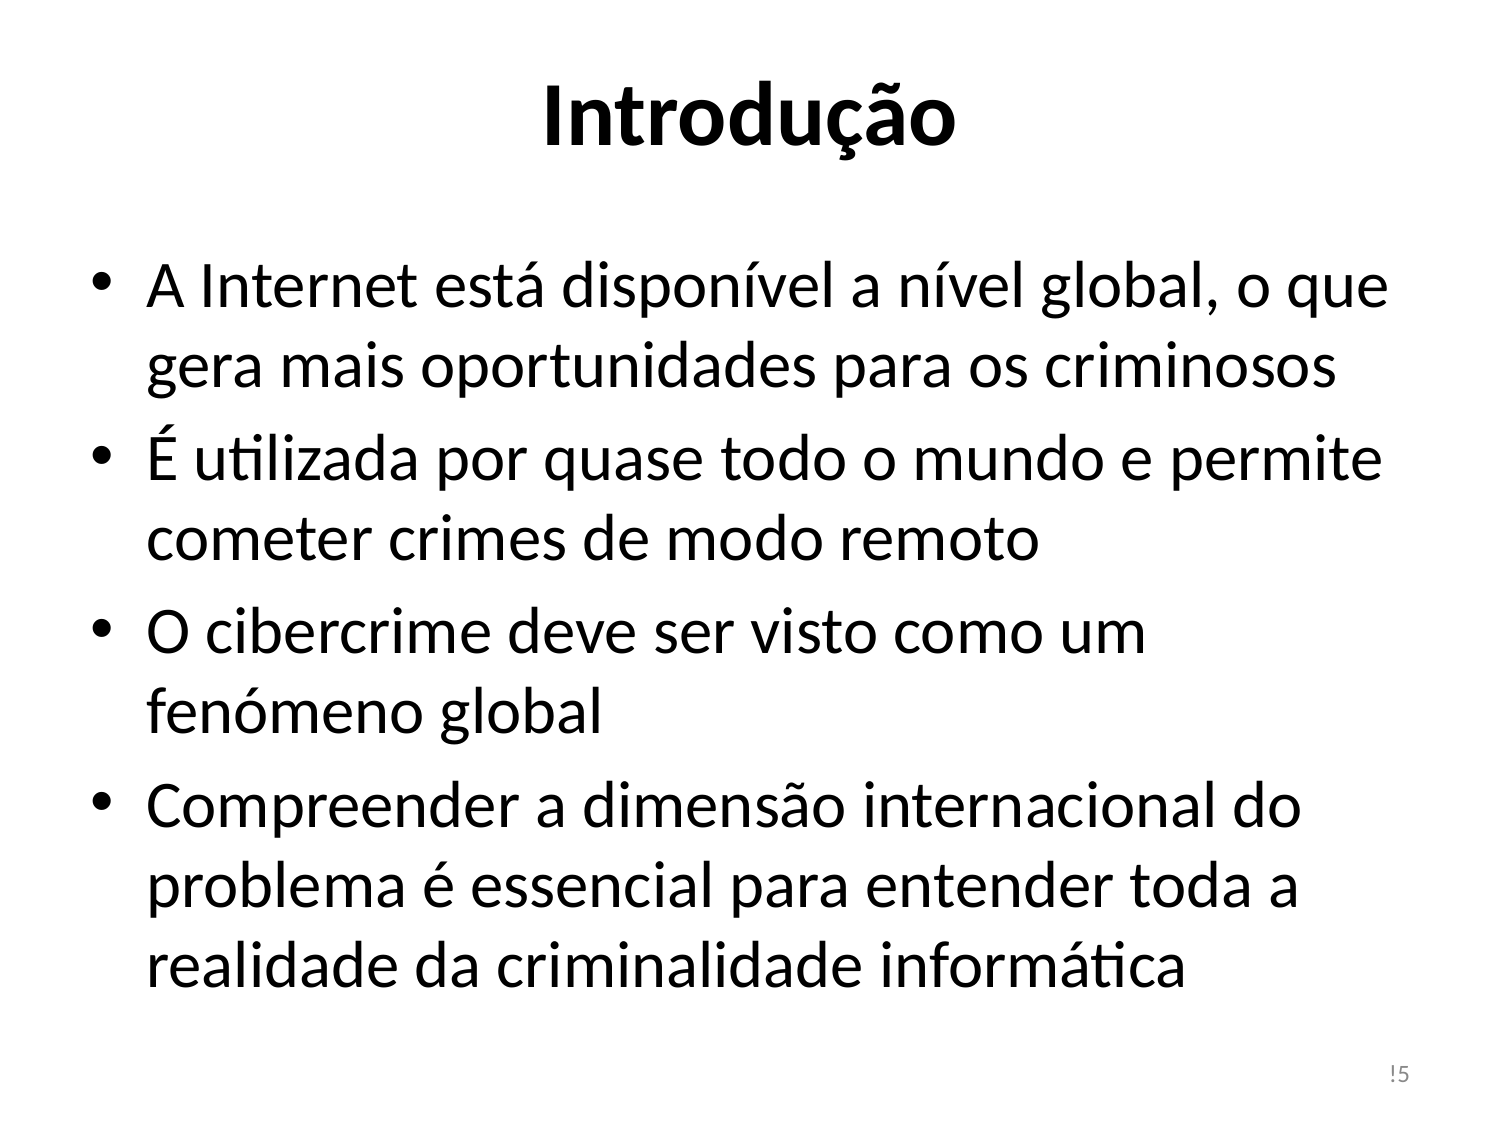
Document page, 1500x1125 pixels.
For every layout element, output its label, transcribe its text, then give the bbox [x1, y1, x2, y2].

slide_number !5 [1074, 1042, 1425, 1103]
title Introdução [75, 45, 1425, 172]
list A Internet está disponível a nível global, o que gera mais oportunidades para os criminosos É utilizada por quase todo o mundo e permite cometer crimes de modo remoto O cibercrime deve ser visto como um fenómeno global Compreender a dimensão internacional do problema é essencial para entender toda a realidade da criminalidade informática [75, 233, 1425, 1039]
